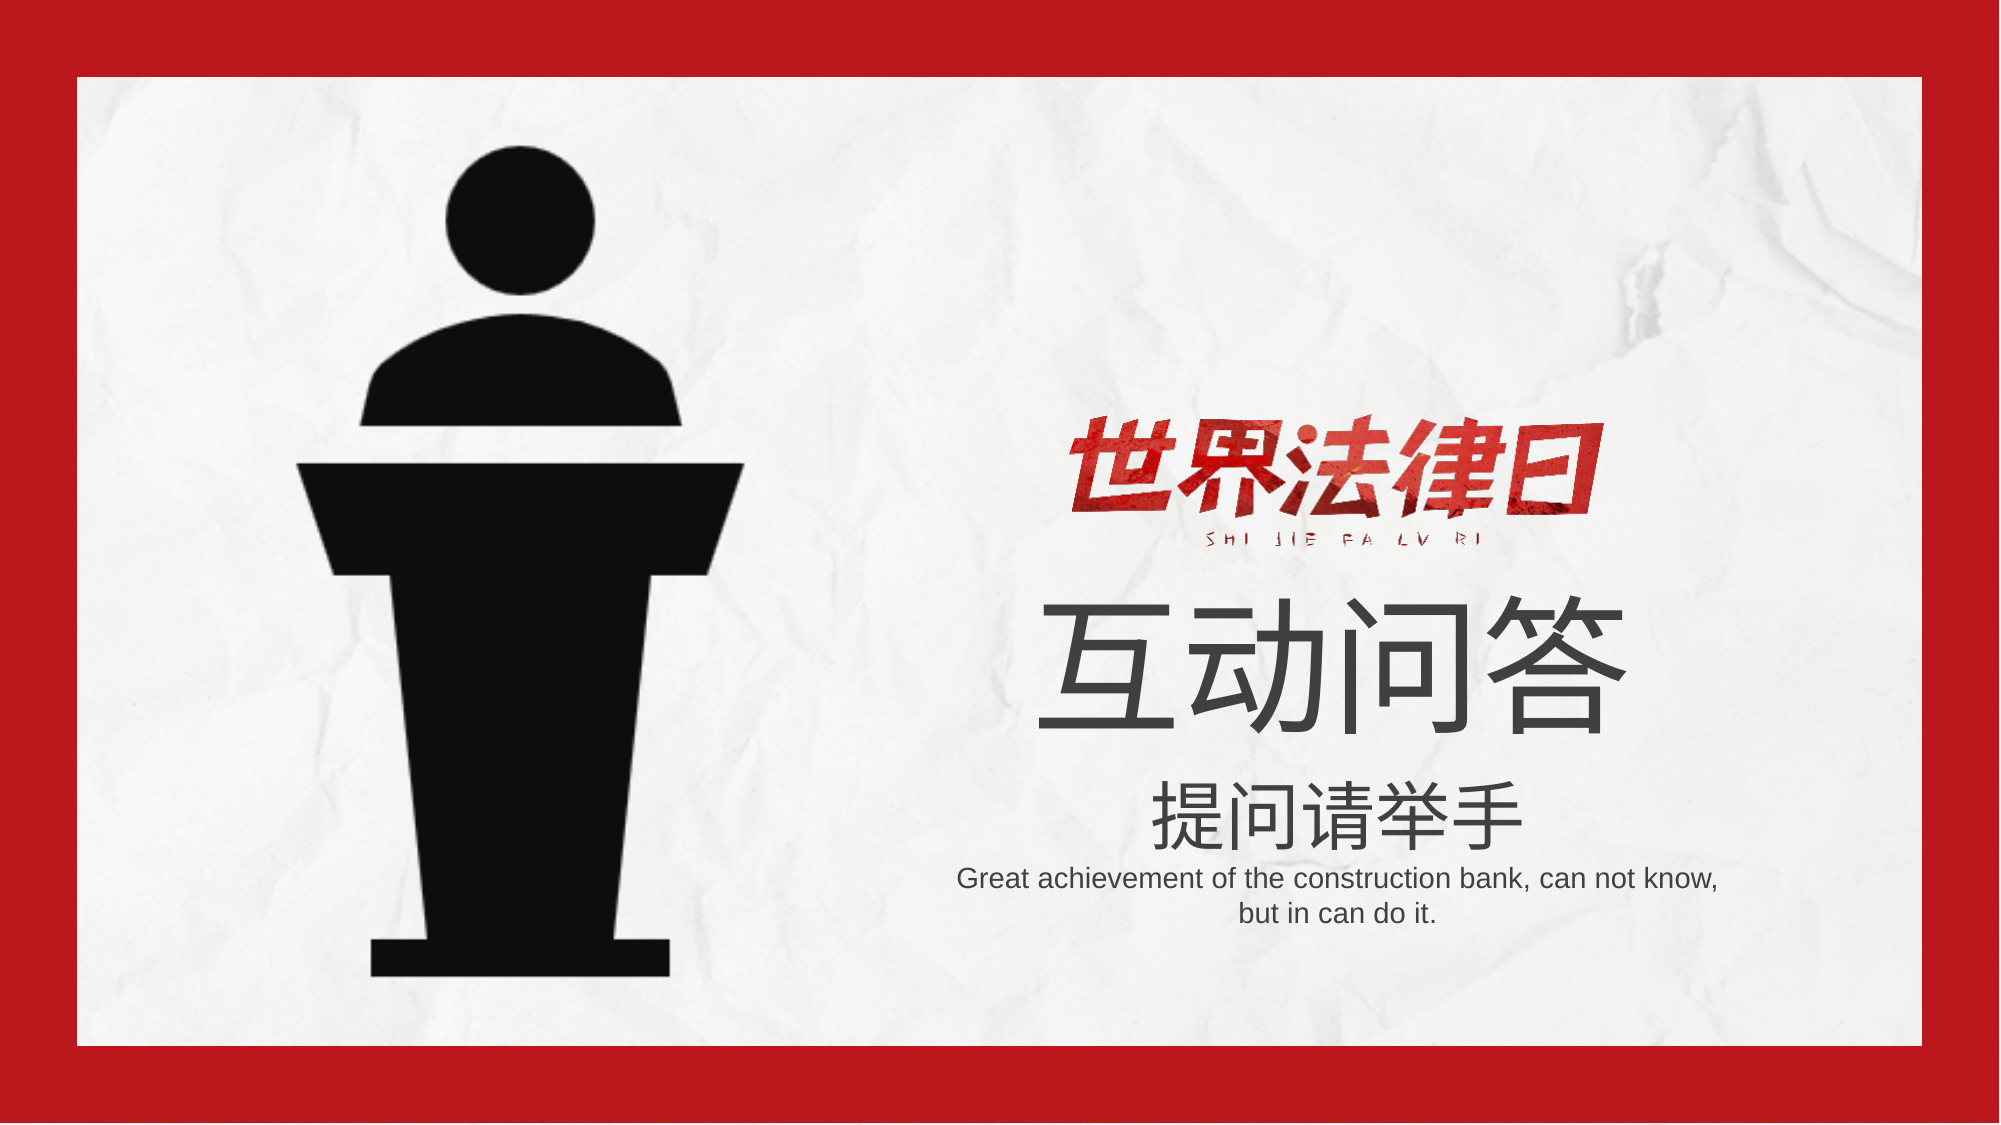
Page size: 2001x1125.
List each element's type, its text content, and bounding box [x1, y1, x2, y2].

picture [0, 0, 2001, 1125]
text_box 提问请举手 Great achievement of the construction bank, can not know, but in can do it. [969, 761, 2000, 937]
text_box [37, 37, 1962, 1085]
text_box 互动问答 [1016, 564, 2000, 760]
